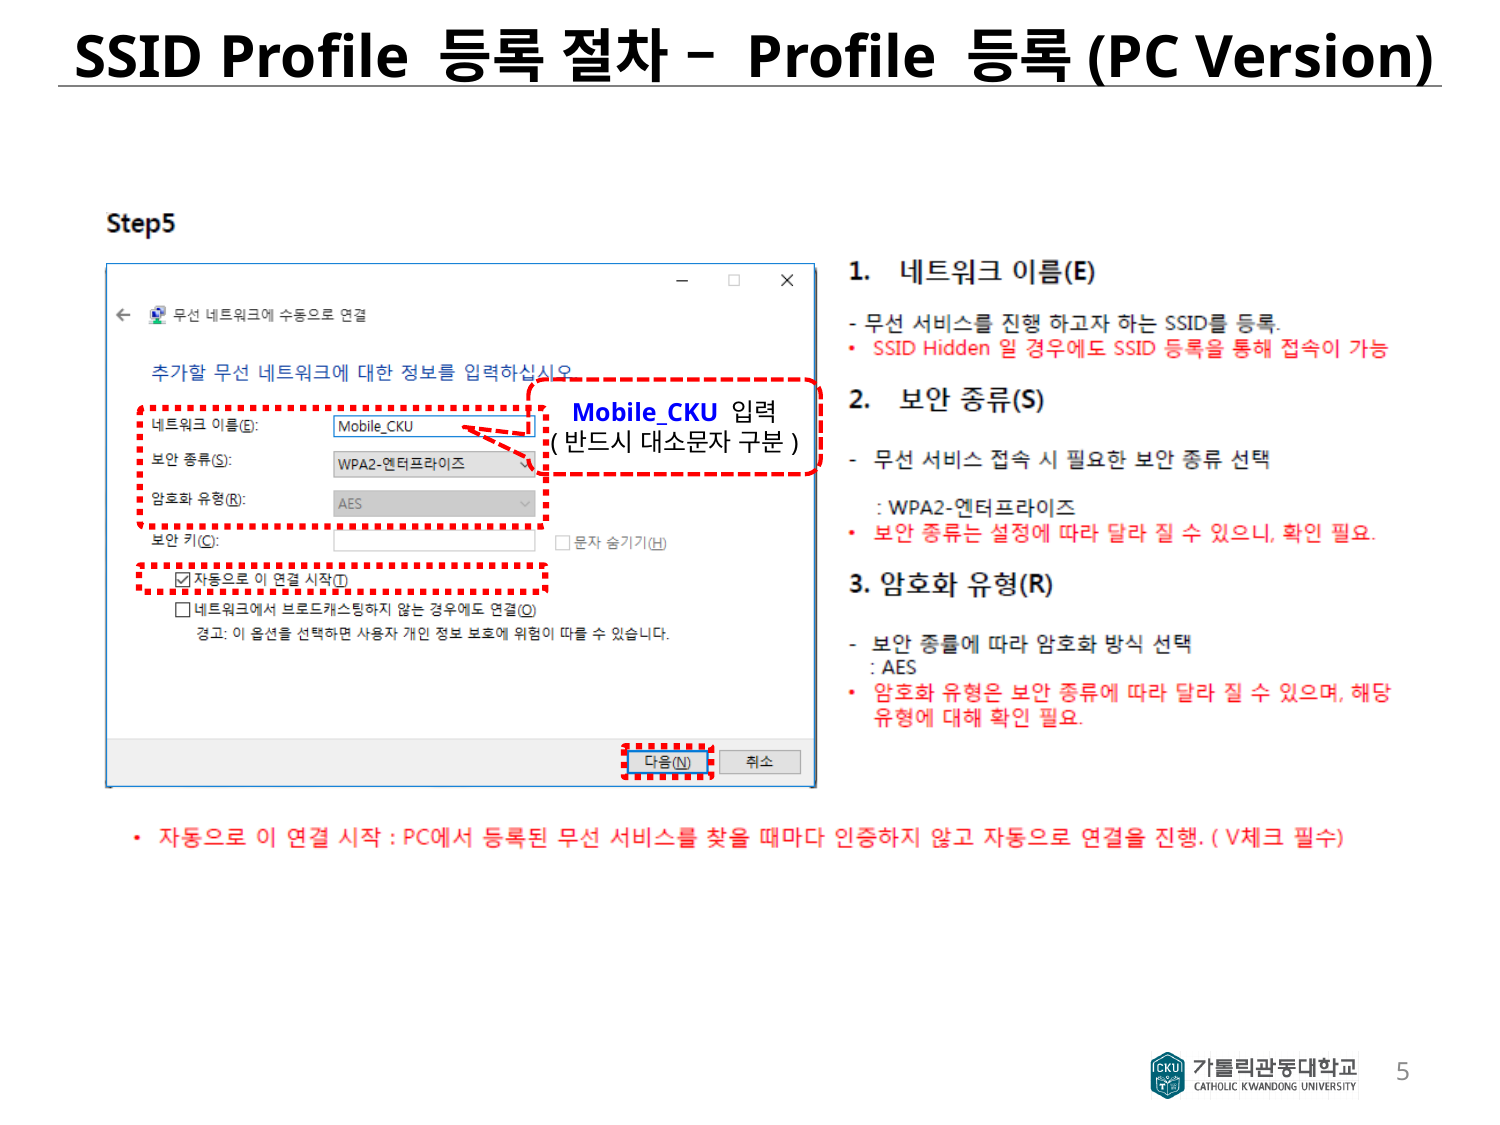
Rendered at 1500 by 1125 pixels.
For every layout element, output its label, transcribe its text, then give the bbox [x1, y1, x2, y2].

slide_number 5 [1074, 1042, 1425, 1103]
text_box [105, 263, 816, 788]
picture [85, 212, 1415, 873]
text_box SSID Profile 등록 절차 – Profile 등록(PC Version) [59, 11, 1449, 97]
